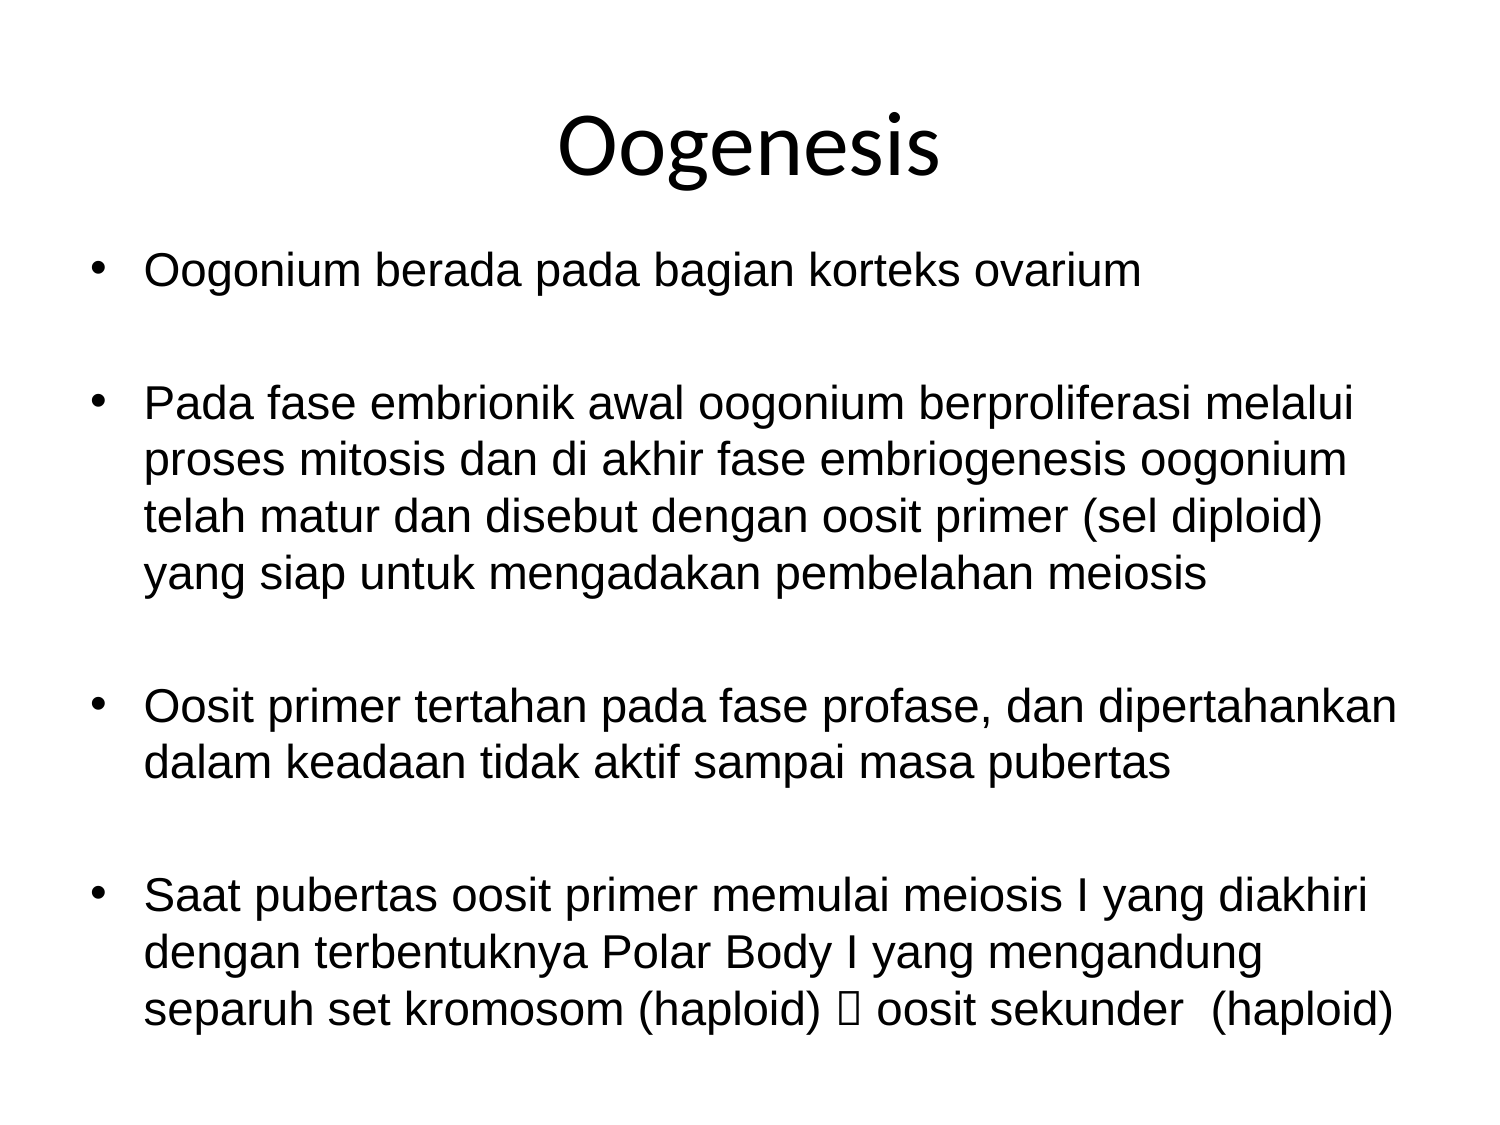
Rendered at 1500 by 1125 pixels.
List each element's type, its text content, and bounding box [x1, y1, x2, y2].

title Oogenesis [75, 45, 1425, 231]
list Oogonium berada pada bagian korteks ovarium Pada fase embrionik awal oogonium berproliferasi melalui proses mitosis dan di akhir fase embriogenesis oogonium telah matur dan disebut dengan oosit primer (sel diploid) yang siap untuk mengadakan pembelahan meiosis Oosit primer tertahan pada fase profase, dan dipertahankan dalam keadaan tidak aktif sampai masa pubertas Saat pubertas oosit primer memulai meiosis I yang diakhiri dengan terbentuknya Polar Body I yang mengandung separuh set kromosom (haploid)  oosit sekunder (haploid) [75, 231, 1425, 1094]
